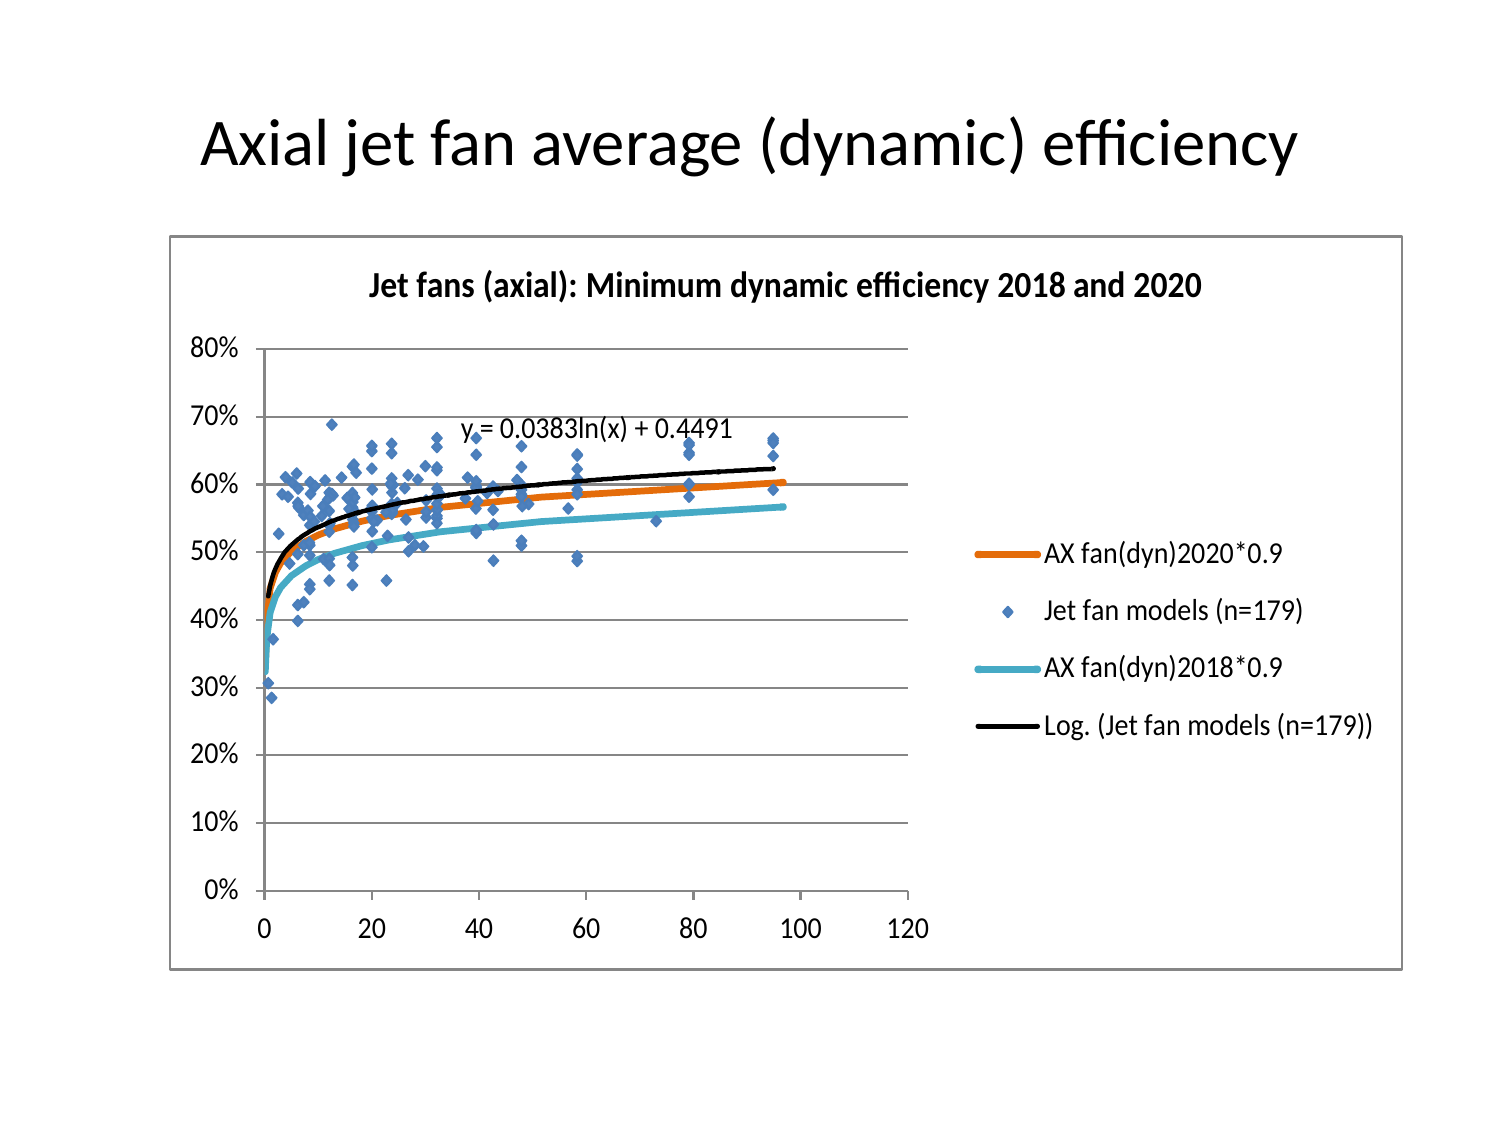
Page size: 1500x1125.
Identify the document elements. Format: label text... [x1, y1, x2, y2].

title Axial jet fan average (dynamic) efficiency [75, 45, 1425, 233]
picture [168, 235, 1404, 971]
